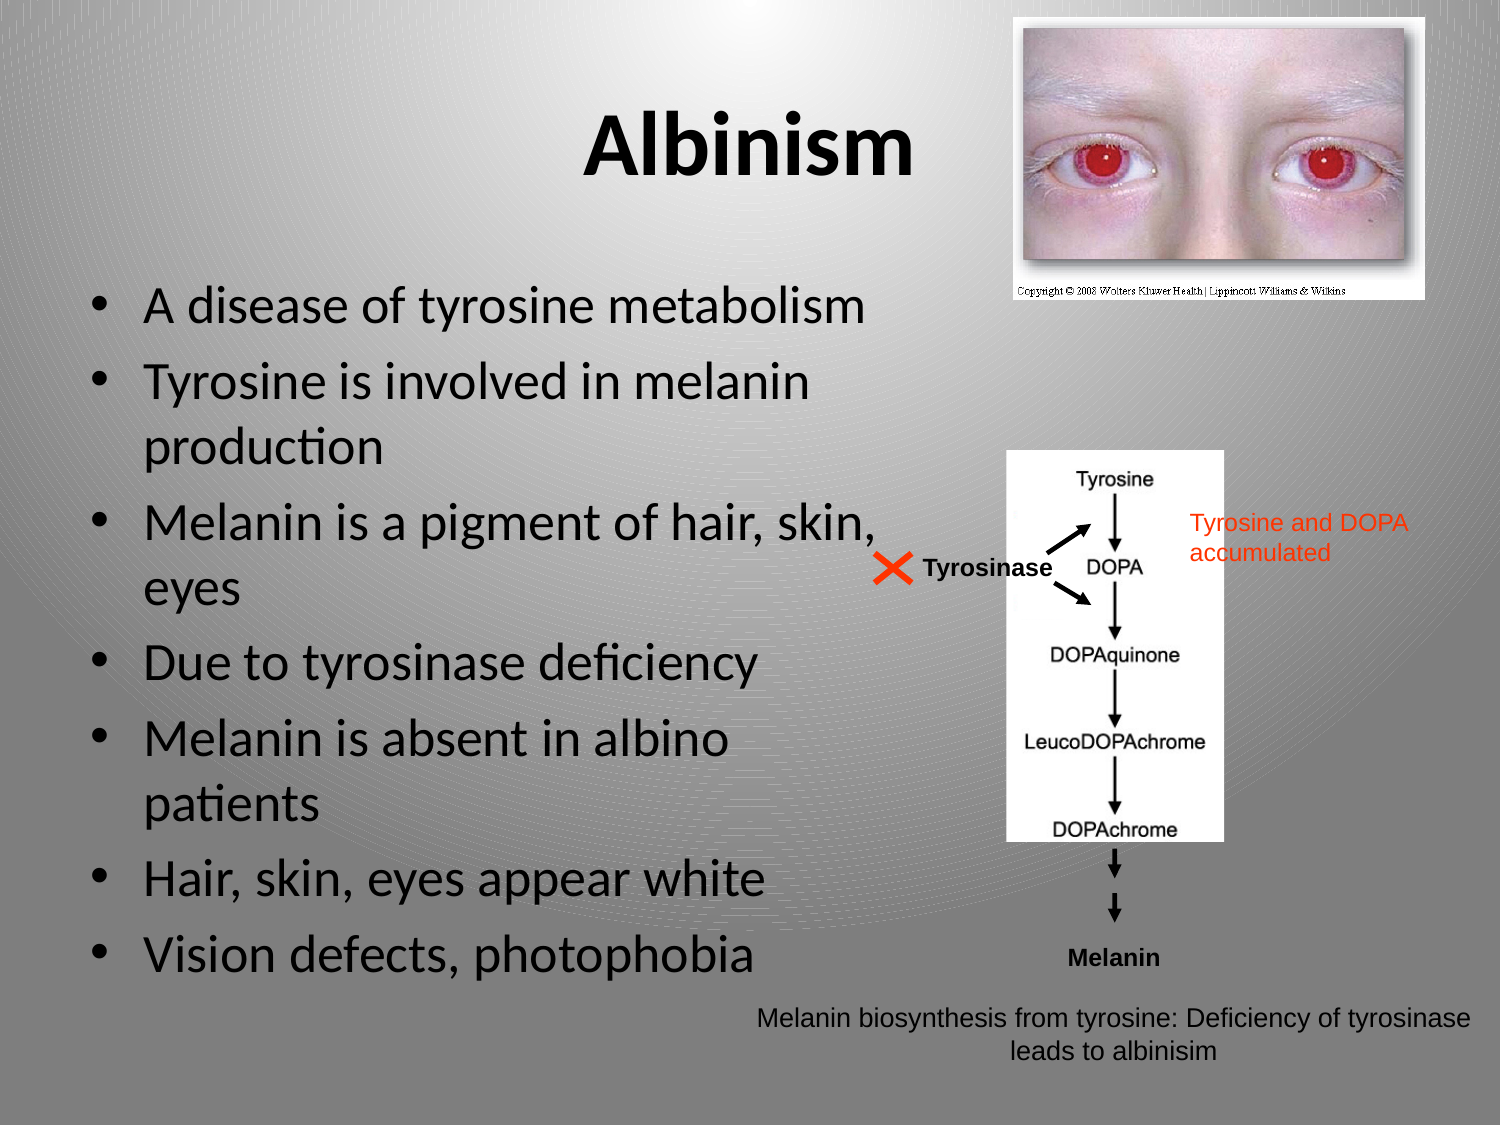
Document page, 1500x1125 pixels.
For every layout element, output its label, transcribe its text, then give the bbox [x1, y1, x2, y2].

title Albinism [75, 45, 1008, 233]
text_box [623, 449, 1500, 1071]
picture [1013, 17, 1426, 301]
list A disease of tyrosine metabolism Tyrosine is involved in melanin production Melanin is a pigment of hair, skin, eyes Due to tyrosinase deficiency Melanin is absent in albino patients Hair, skin, eyes appear white Vision defects, photophobia [75, 262, 900, 1005]
